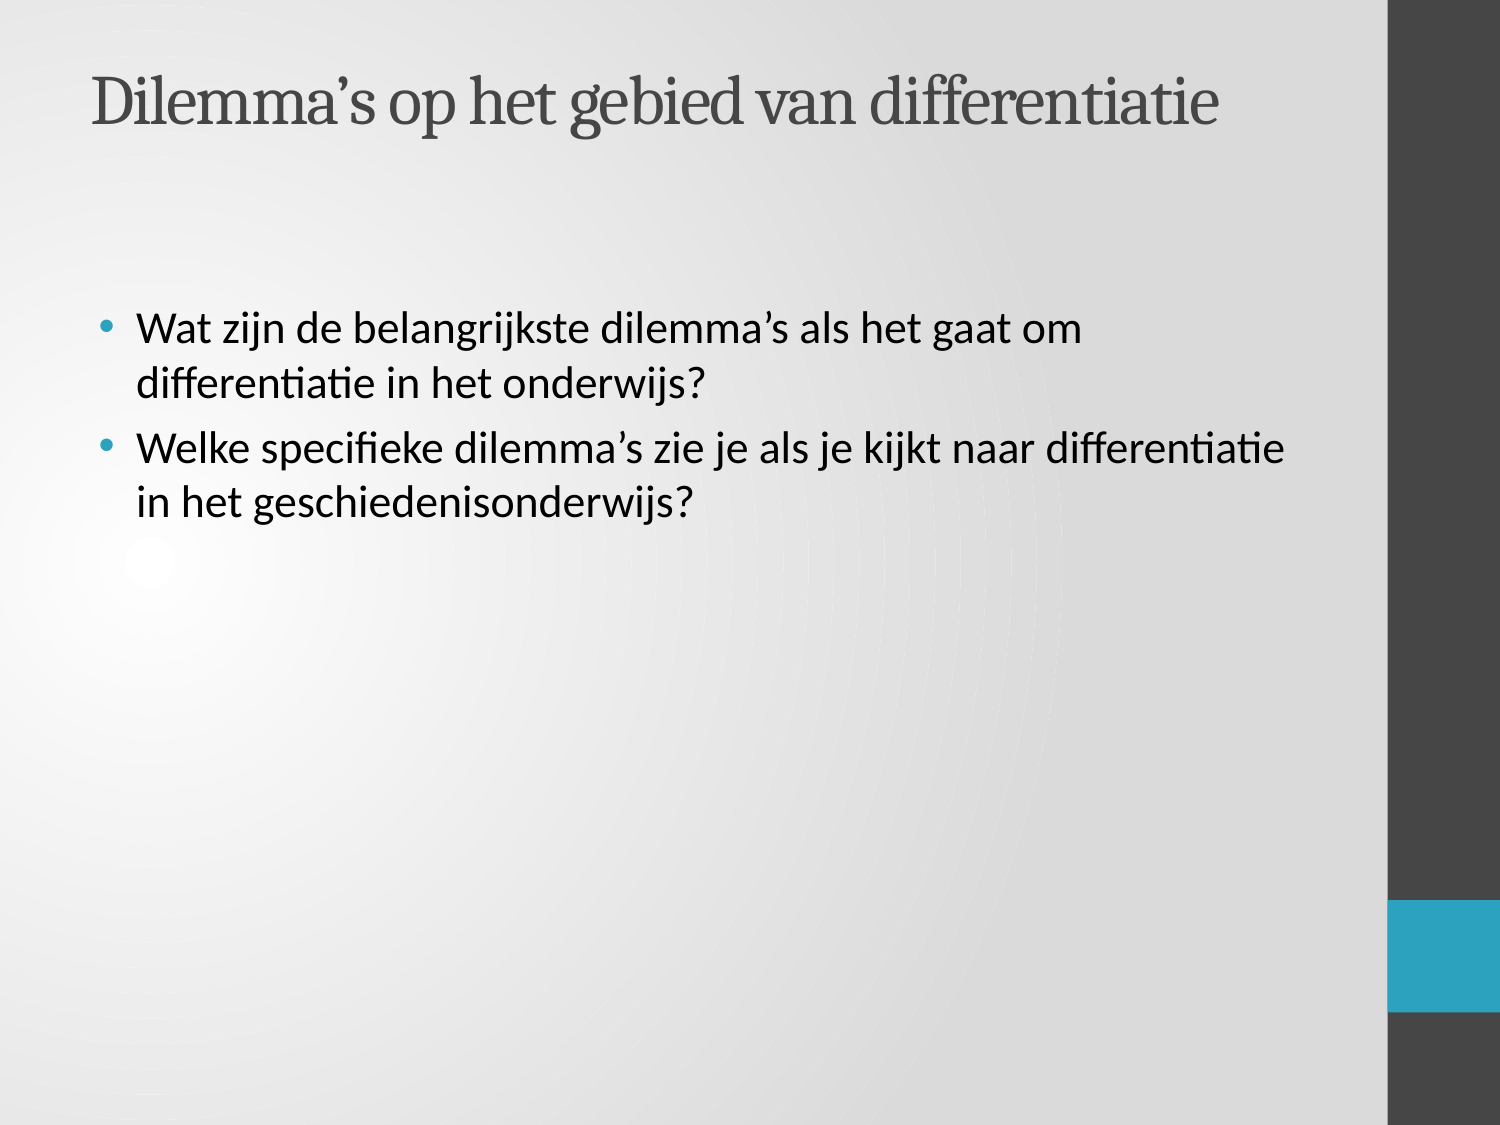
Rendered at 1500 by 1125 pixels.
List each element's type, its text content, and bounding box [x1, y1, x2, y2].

title Dilemma’s op het gebied van differentiatie [75, 45, 1325, 233]
list Wat zijn de belangrijkste dilemma’s als het gaat om differentiatie in het onderwijs? Welke specifieke dilemma’s zie je als je kijkt naar differentiatie in het geschiedenisonderwijs? [64, 290, 1315, 1079]
